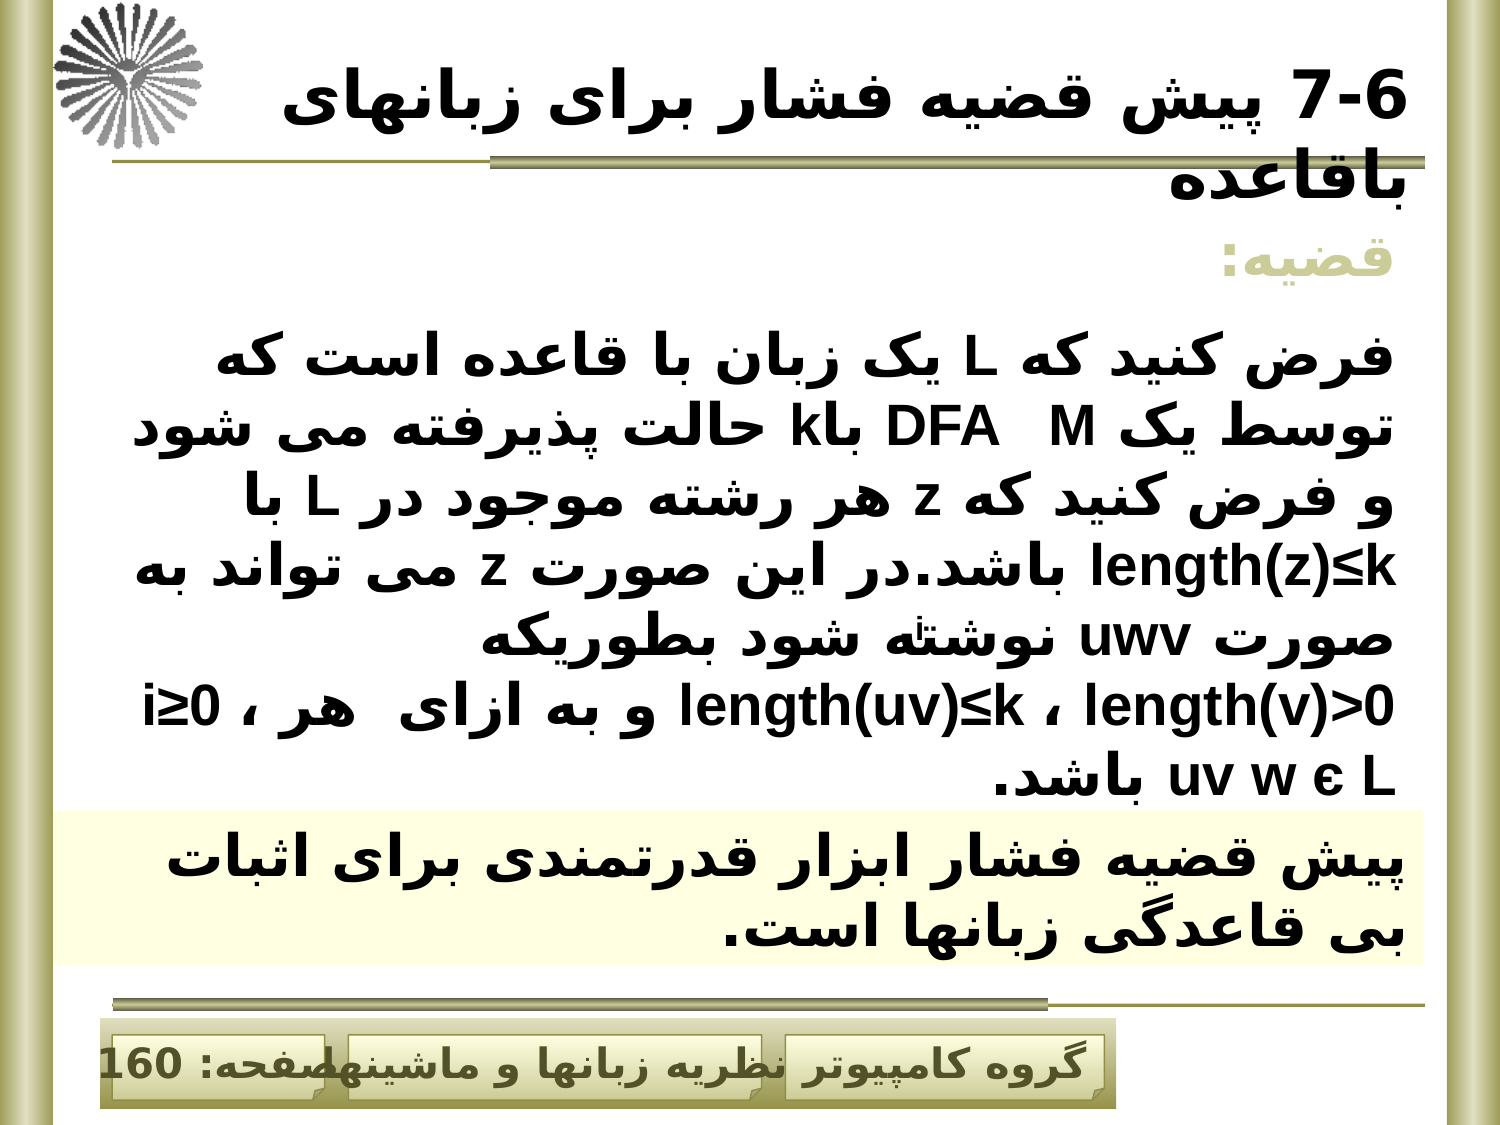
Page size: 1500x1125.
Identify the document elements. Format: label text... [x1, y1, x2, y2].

text_box 7-6 پیش قضیه فشار برای زبانهای باقاعده [161, 44, 1426, 220]
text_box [64, 209, 1412, 681]
text_box پیش قضیه فشار ابزار قدرتمندی برای اثبات بی قاعدگی زبانها است. [53, 810, 1424, 966]
